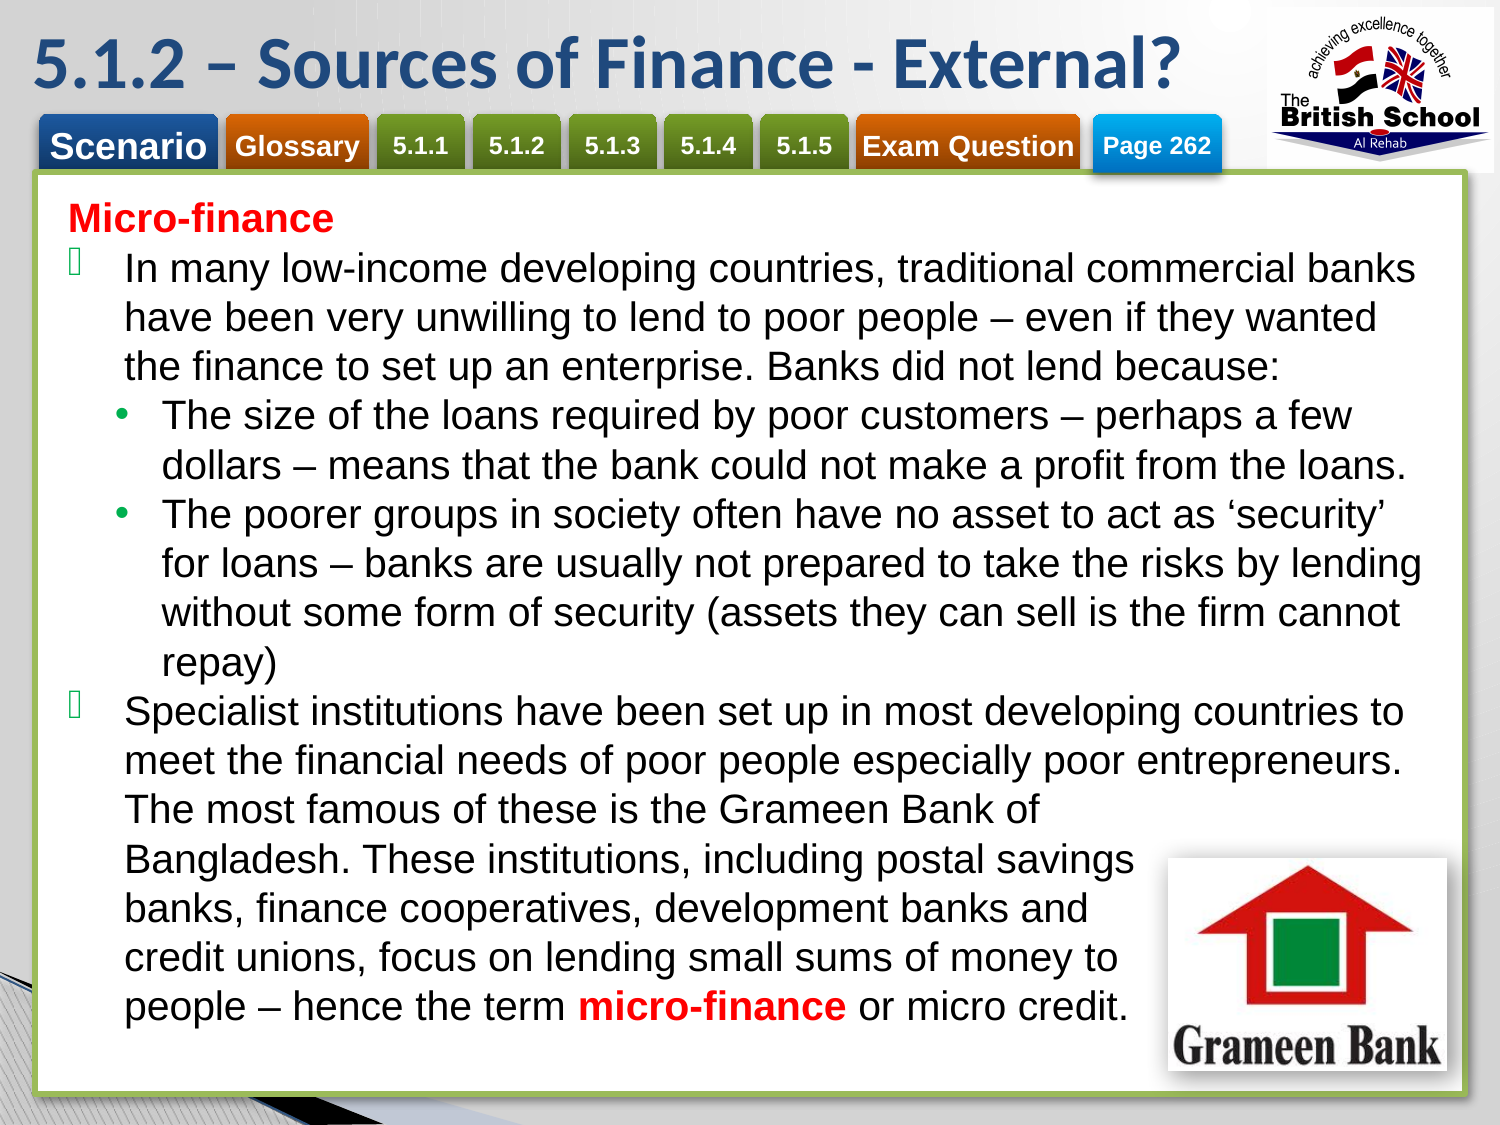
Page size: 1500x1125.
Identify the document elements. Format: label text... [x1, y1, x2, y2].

picture [281, 1114, 303, 1125]
text_box Page 262 [1092, 114, 1223, 173]
title 5.1.2 – Sources of Finance - External? [17, 7, 1235, 110]
text_box Micro-finance In many low-income developing countries, traditional commercial banks have been very unwilling to lend to poor people – even if they wanted the finance to set up an enterprise. Banks did not lend because: The size of the loans required by poor customers – perhaps a few dollars – means that the bank could not make a profit from the loans. The poorer groups in society often have no asset to act as ‘security’ for loans – banks are usually not prepared to take the risks by lending without some form of security (assets they can sell is the firm cannot repay) Specialist institutions have been set up in most developing countries to meet the financial needs of poor people especially poor entrepreneurs. The most famous of these is the Grameen Bank of Bangladesh. These institutions, including postal savings banks, finance cooperatives, development banks and credit unions, focus on lending small sums of money to people – hence the term micro-finance or micro credit. [53, 184, 1447, 1037]
picture [1167, 858, 1448, 1071]
picture [1267, 7, 1495, 173]
